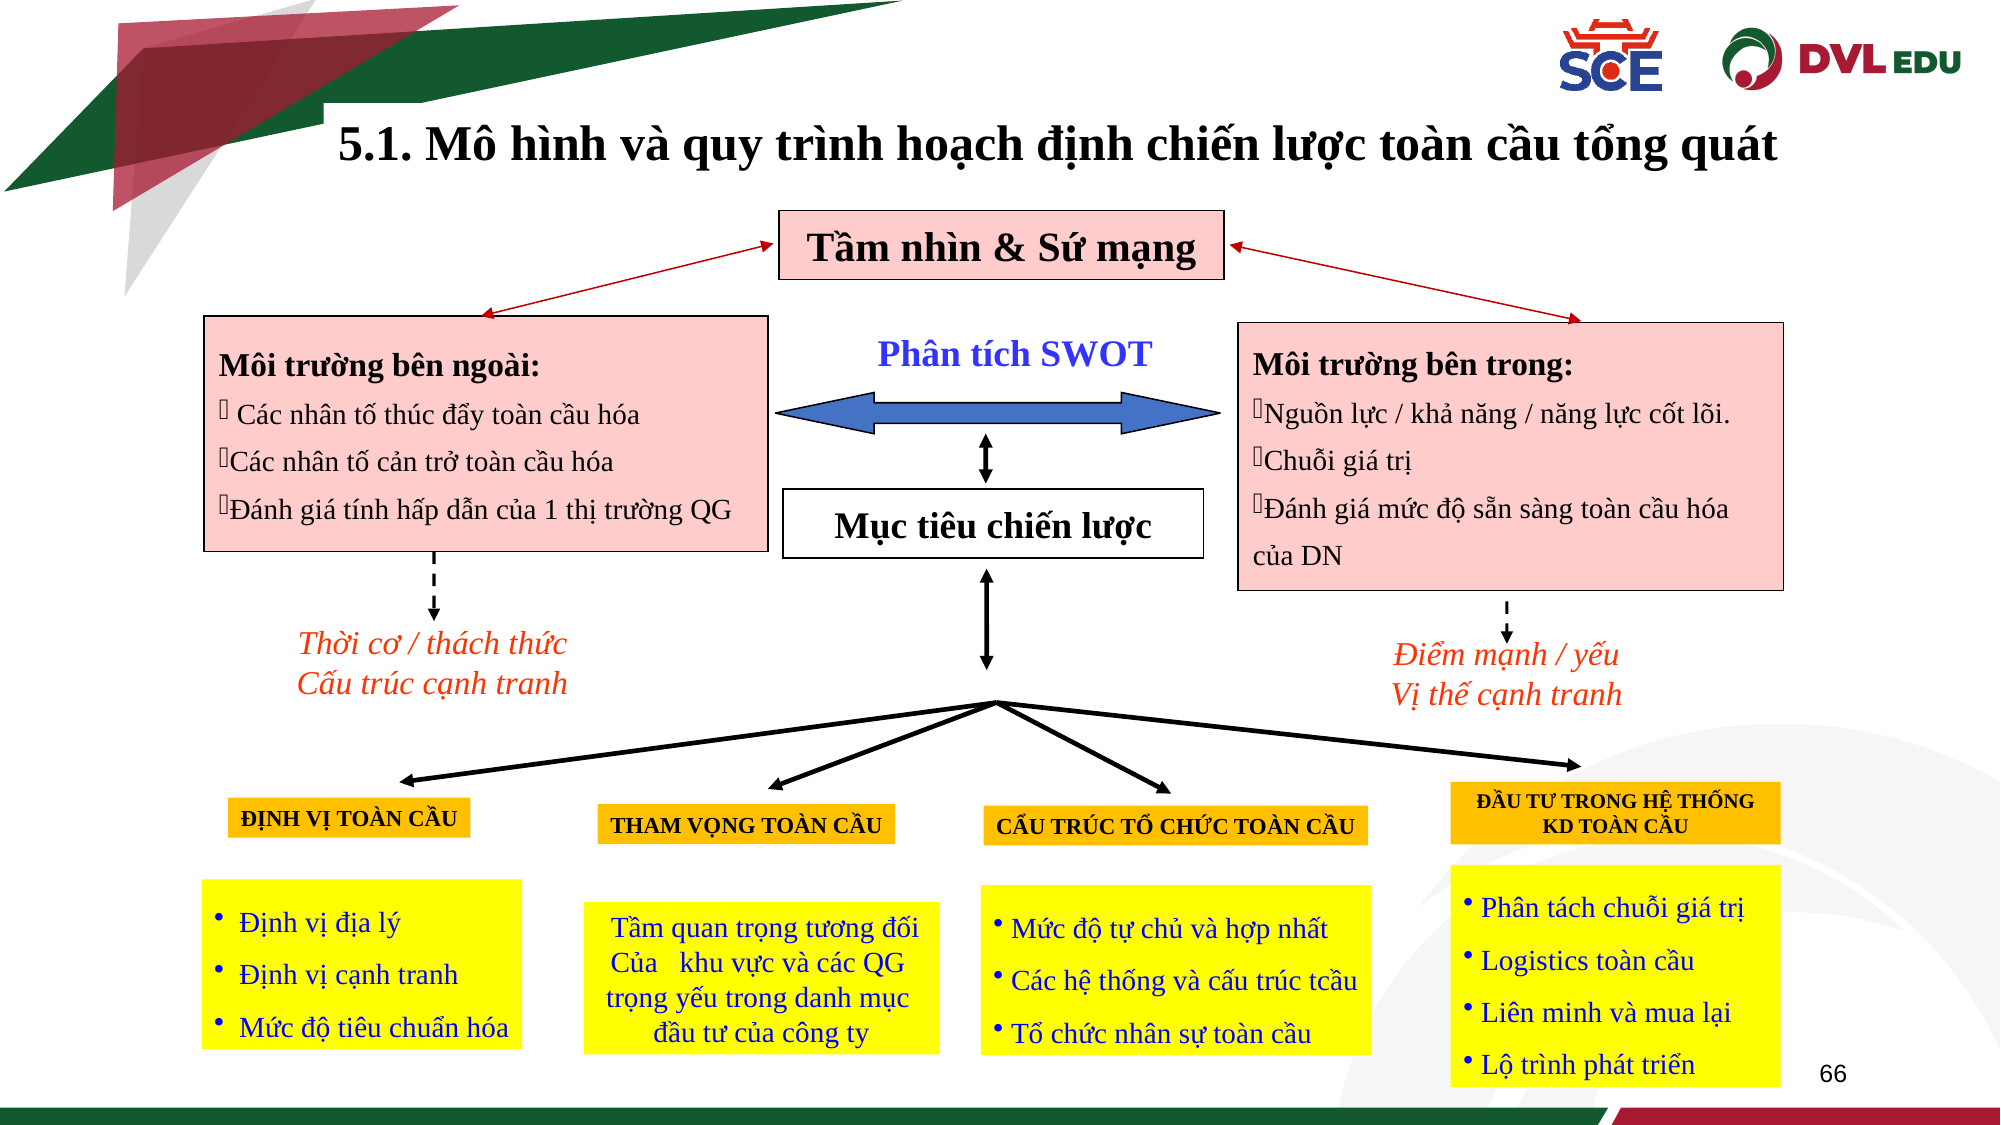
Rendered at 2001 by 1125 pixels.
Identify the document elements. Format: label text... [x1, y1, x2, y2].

text_box 66 [1412, 1042, 1863, 1103]
picture [1559, 19, 1667, 91]
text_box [200, 210, 1784, 1088]
picture [1722, 27, 1961, 91]
text_box 5.1. Mô hình và quy trình hoạch định chiến lược toàn cầu tổng quát [323, 103, 1822, 178]
